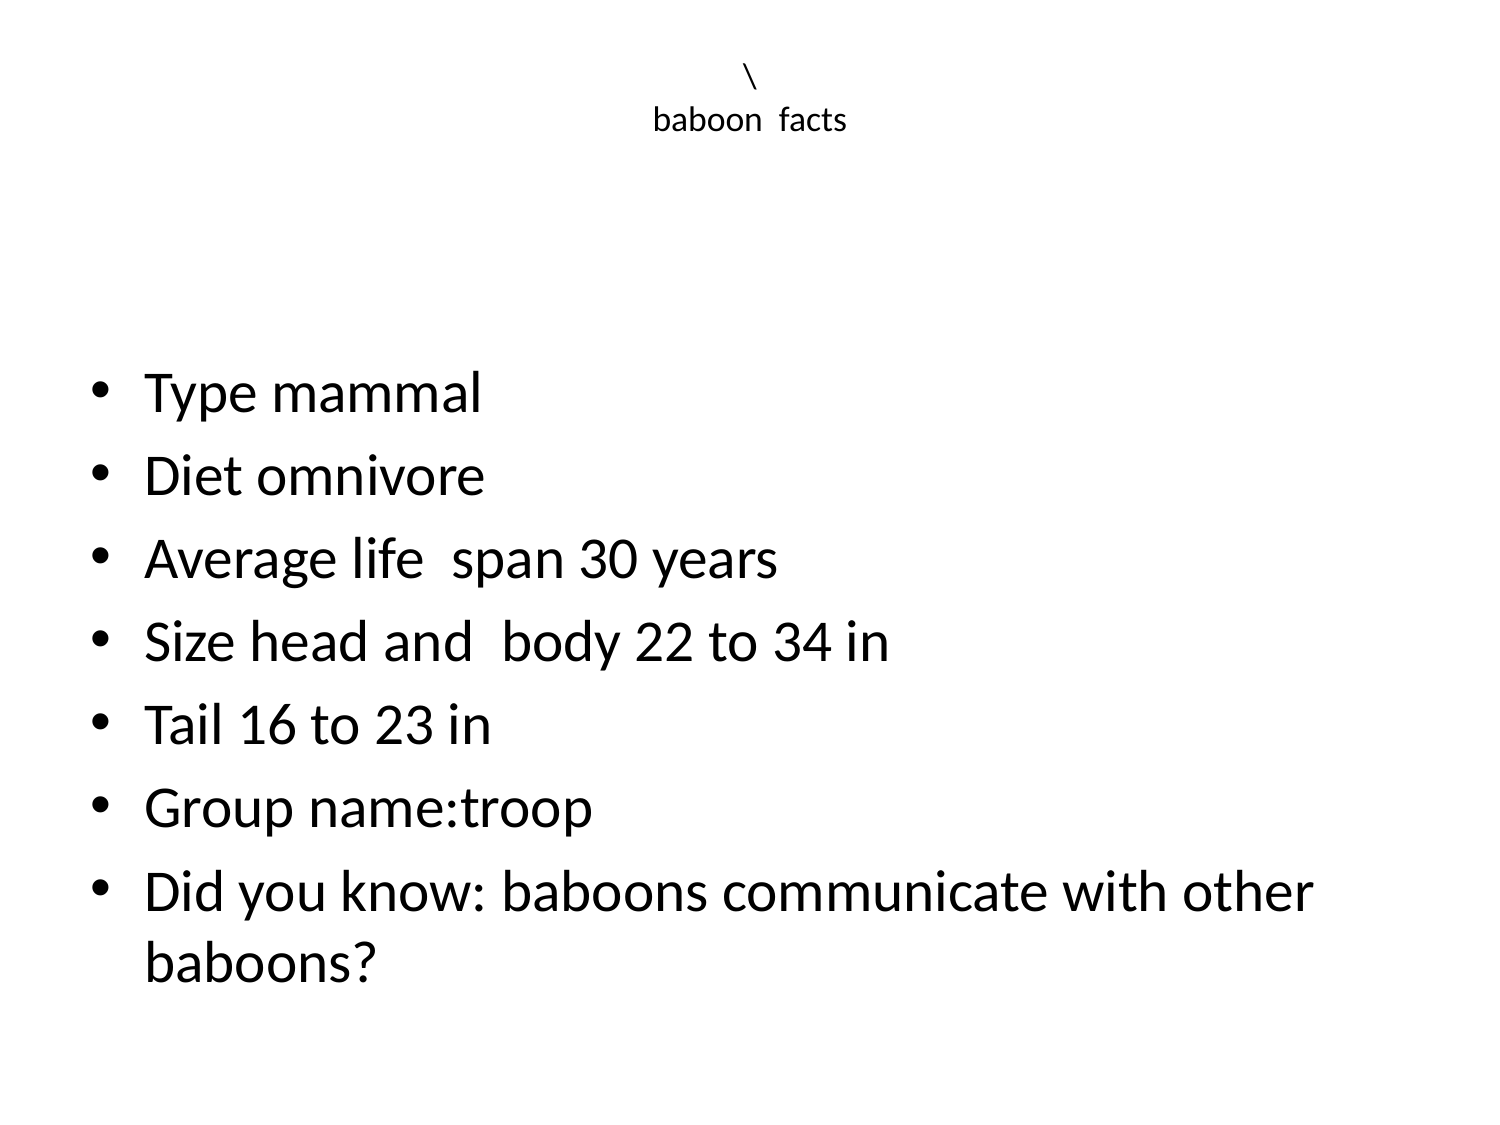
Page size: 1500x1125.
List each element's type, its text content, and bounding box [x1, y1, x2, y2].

title \ baboon facts [75, 45, 1425, 233]
list Type mammal Diet omnivore Average life span 30 years Size head and body 22 to 34 in Tail 16 to 23 in Group name:troop Did you know: baboons communicate with other baboons? [75, 262, 1425, 1005]
